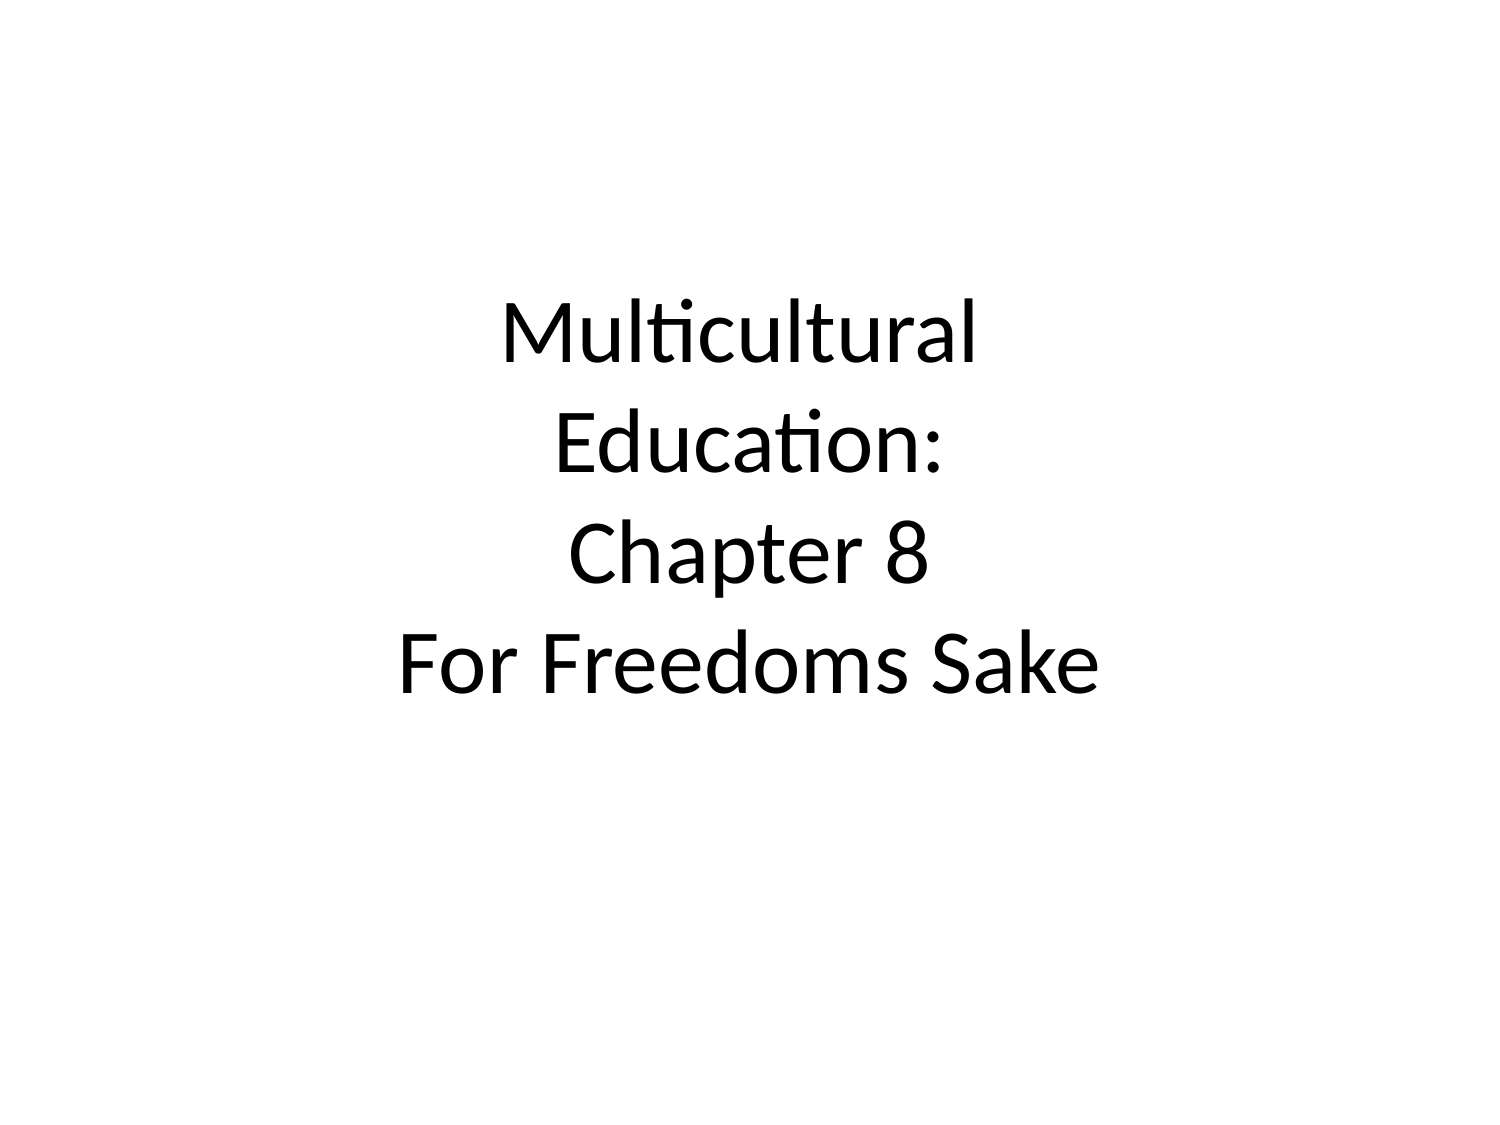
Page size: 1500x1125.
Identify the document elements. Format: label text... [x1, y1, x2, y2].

title Multicultural Education: Chapter 8 For Freedoms Sake [75, 45, 1425, 938]
